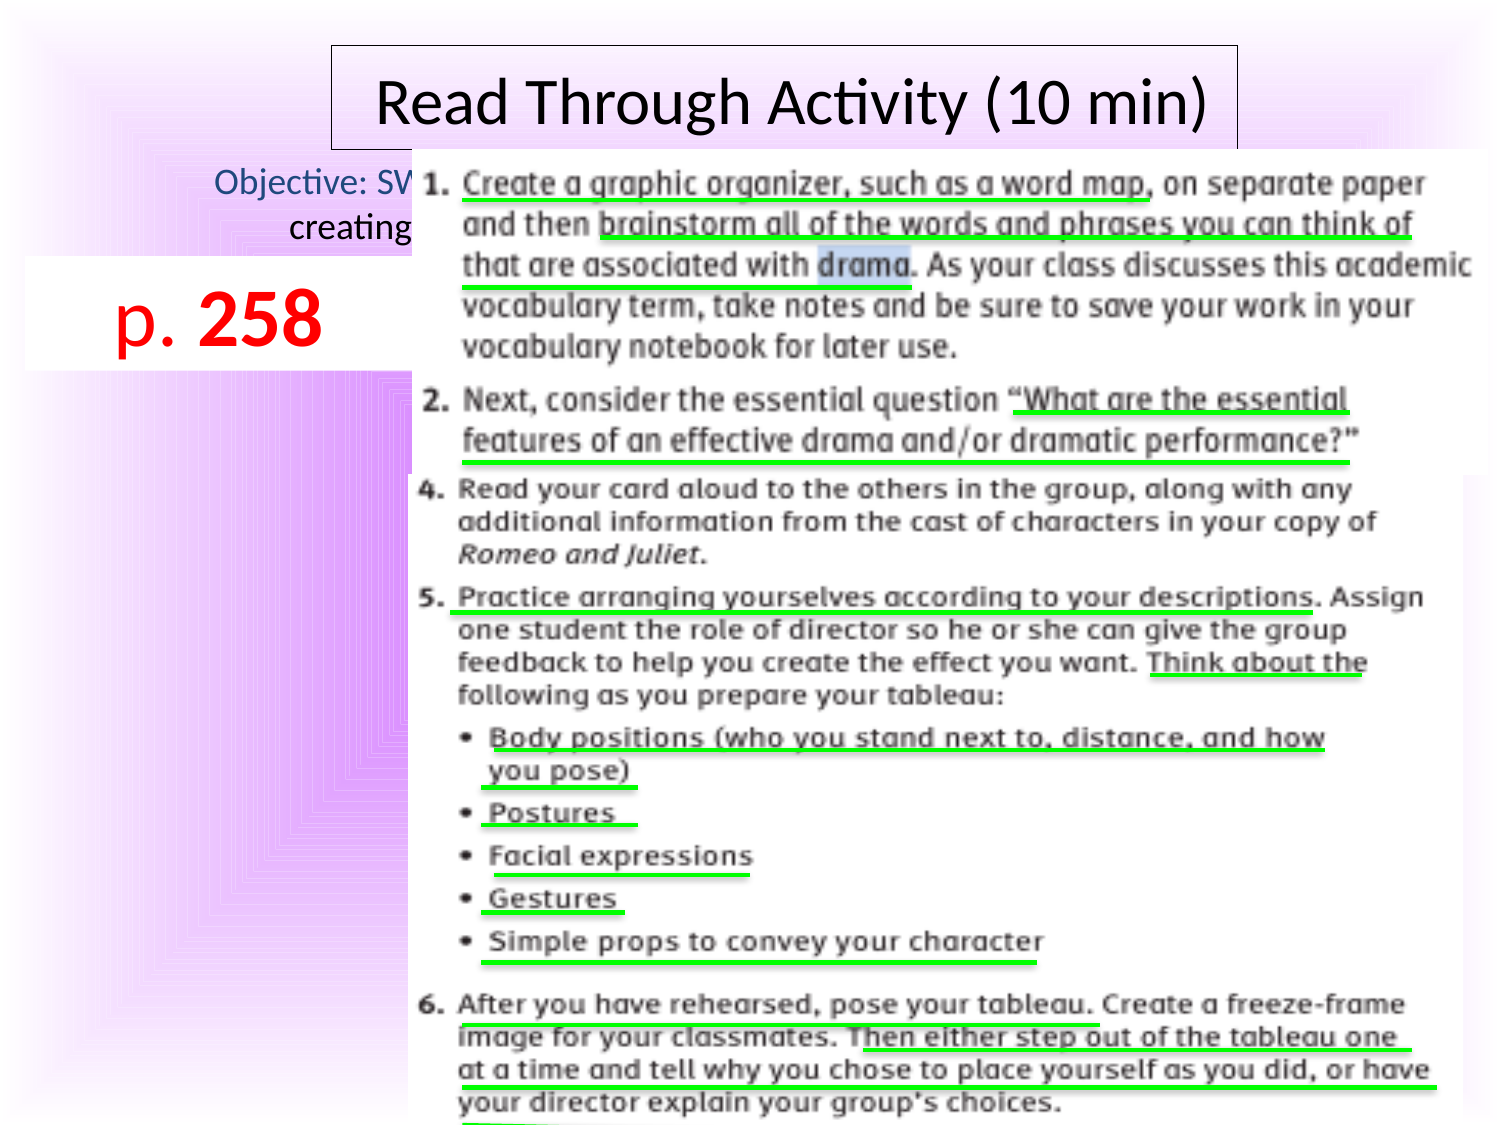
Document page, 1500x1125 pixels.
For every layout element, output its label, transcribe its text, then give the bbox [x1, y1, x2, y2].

title Read Through Activity (10 min) [331, 45, 1238, 150]
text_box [462, 412, 1351, 463]
text_box p. 258 [24, 256, 407, 371]
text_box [462, 199, 1413, 288]
picture [408, 149, 1488, 1125]
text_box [462, 1024, 1438, 1125]
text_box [480, 749, 1326, 788]
text_box Objective: SWBAT: Provide details about the characters in Romeo and Juliet by creating a tableau and taking notes on a sheet with character details [95, 149, 410, 255]
